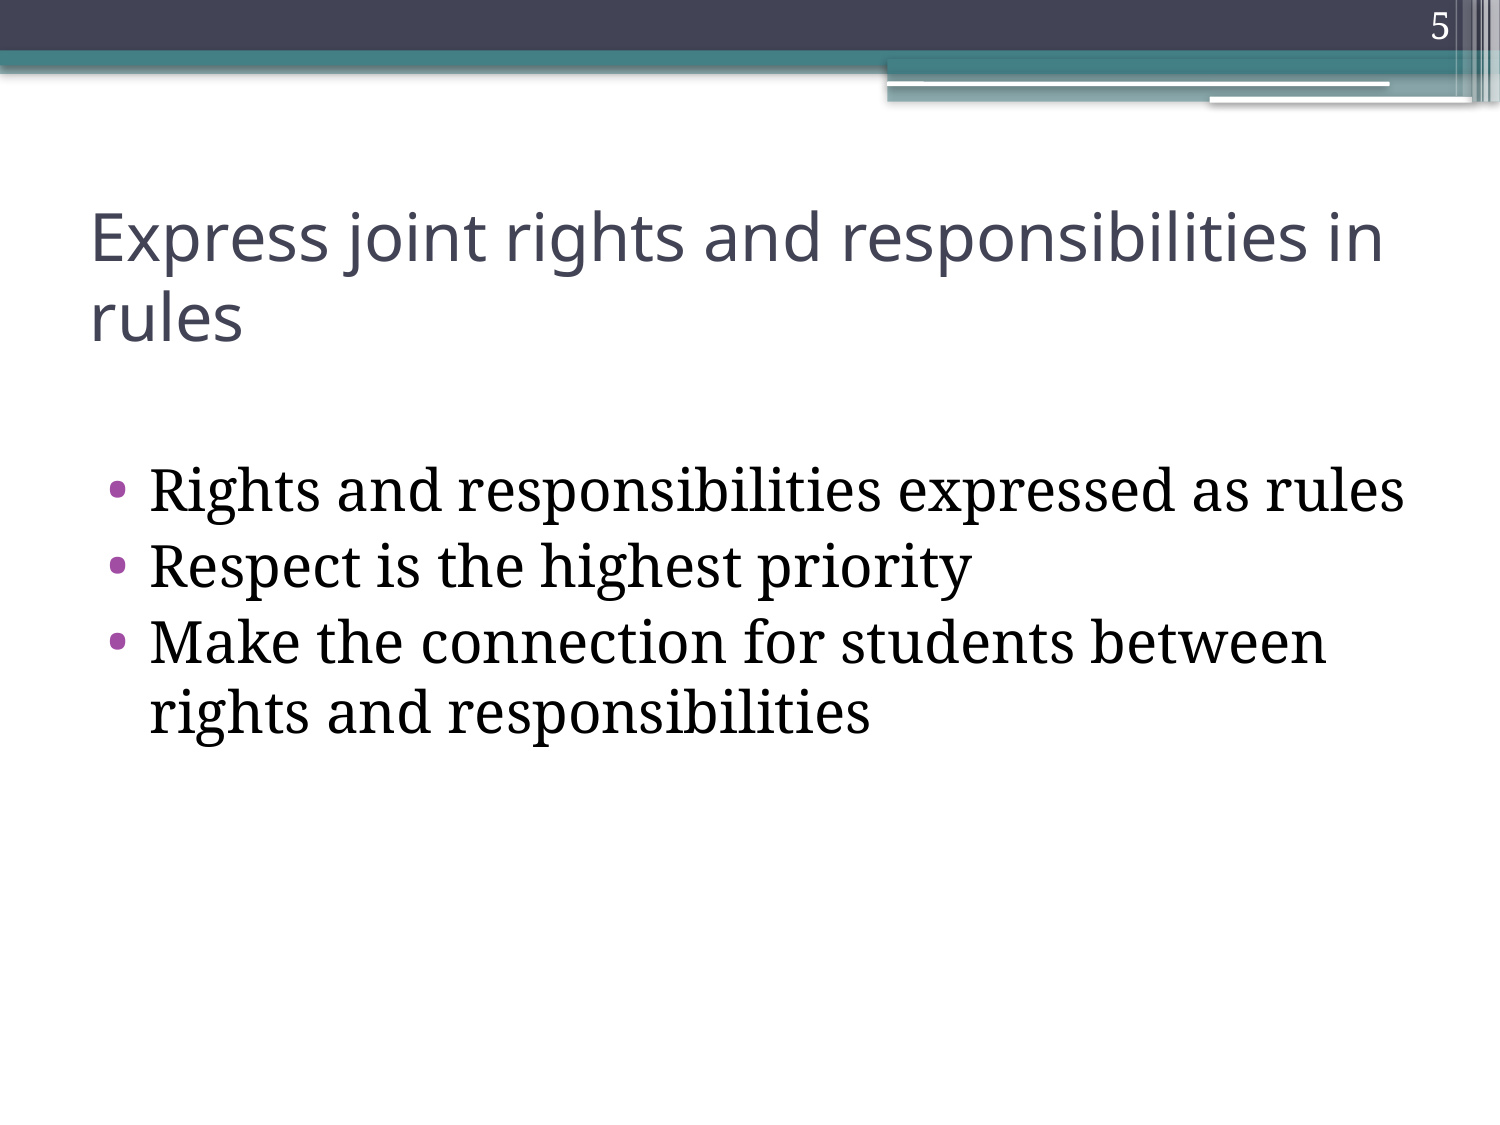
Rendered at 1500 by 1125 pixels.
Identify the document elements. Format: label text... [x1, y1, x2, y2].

slide_number 5 [1341, 0, 1466, 61]
title Express joint rights and responsibilities in rules [75, 187, 1425, 363]
list Rights and responsibilities expressed as rules Respect is the highest priority Make the connection for students between rights and responsibilities [75, 368, 1425, 1079]
